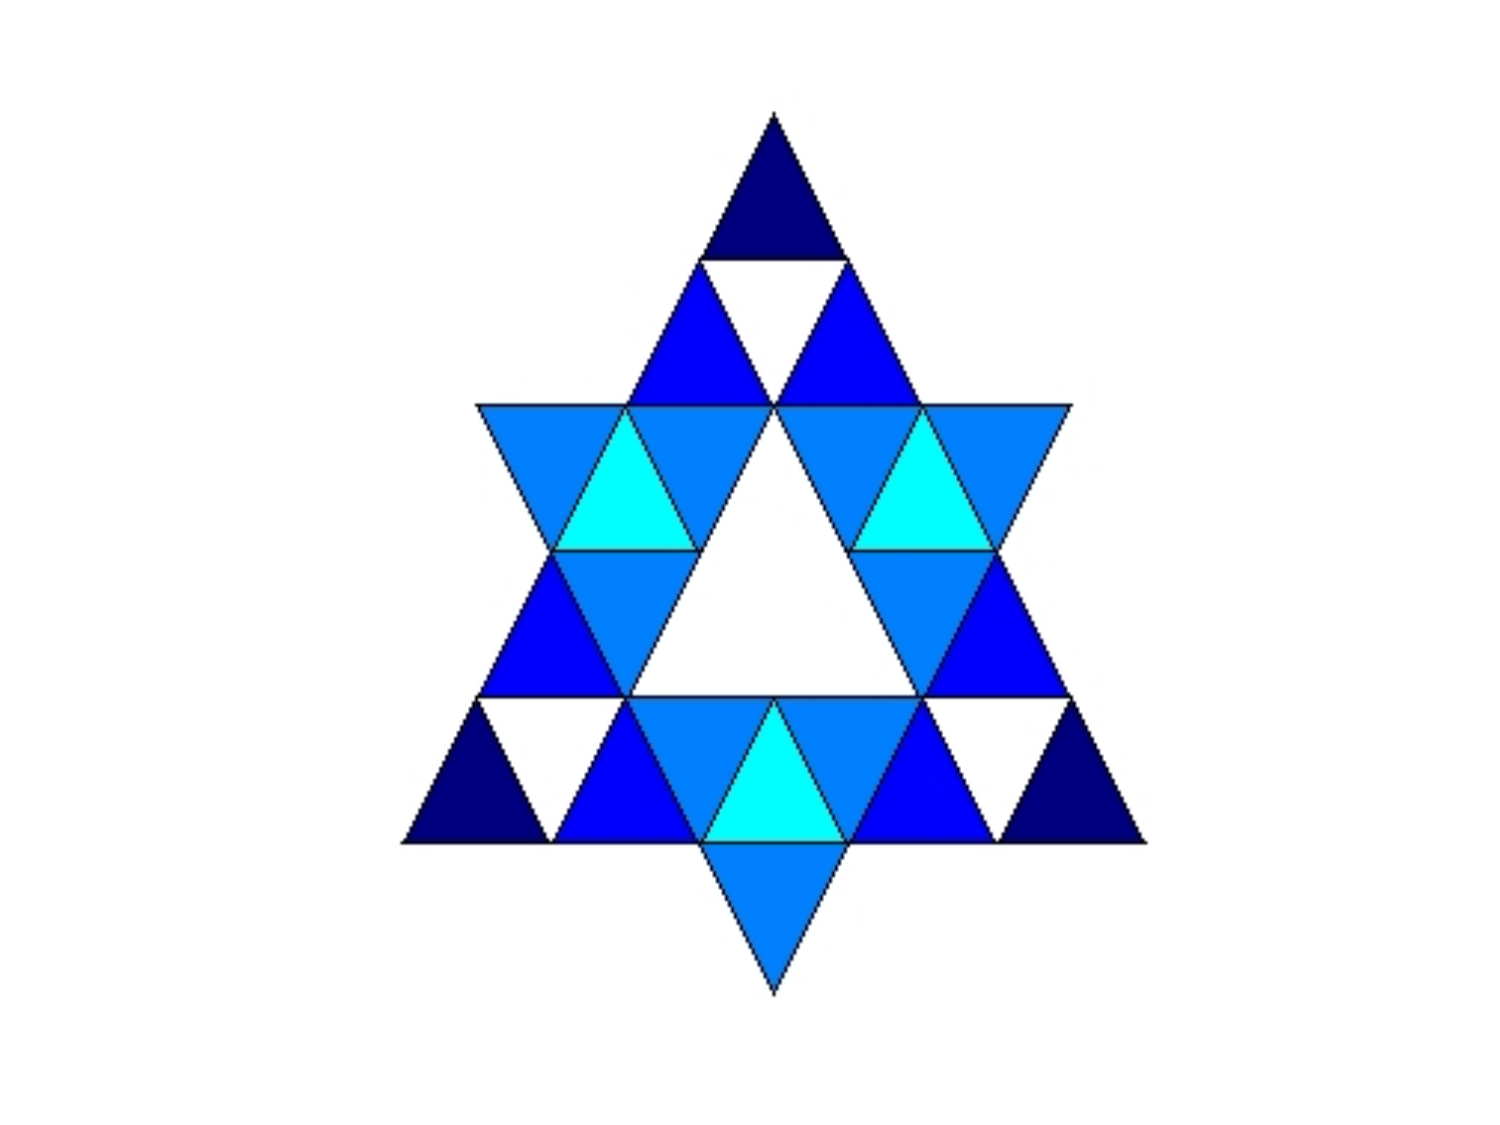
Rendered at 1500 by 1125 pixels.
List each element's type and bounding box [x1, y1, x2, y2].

picture [351, 89, 1199, 1027]
